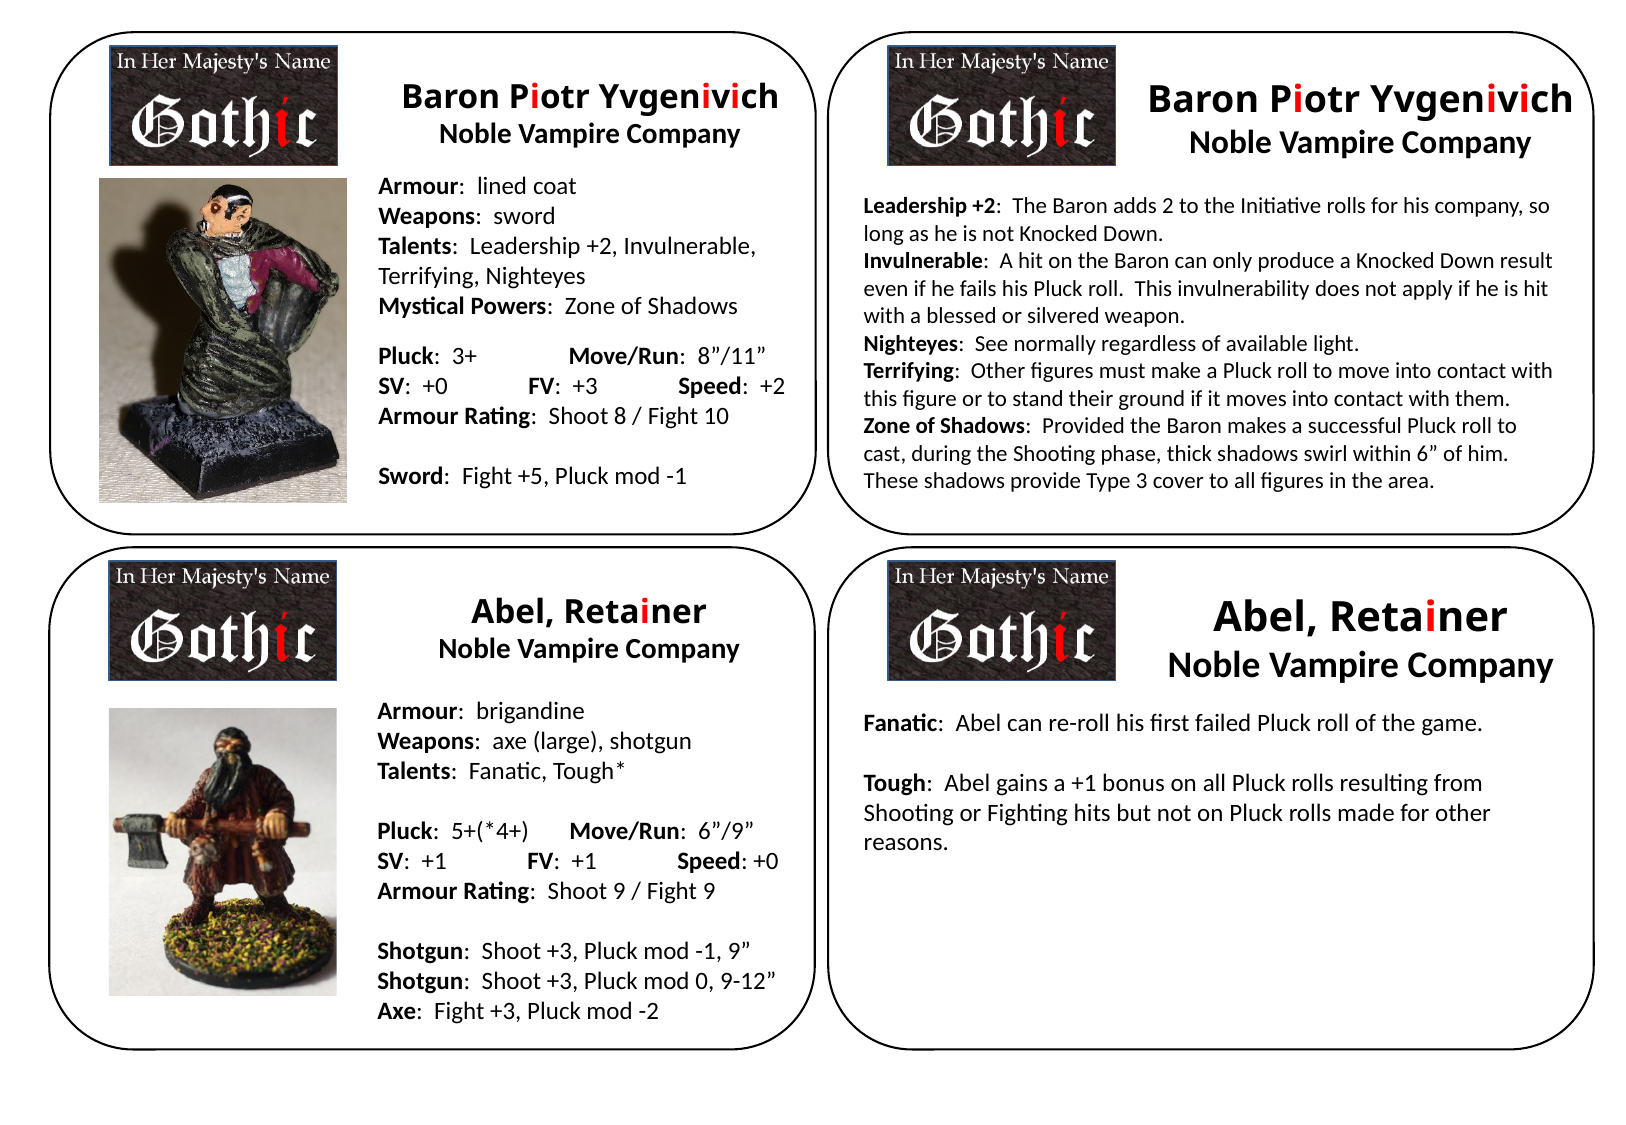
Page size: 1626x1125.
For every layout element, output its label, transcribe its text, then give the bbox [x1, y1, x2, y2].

picture [887, 45, 1116, 166]
text_box [826, 31, 1595, 536]
picture [109, 45, 338, 166]
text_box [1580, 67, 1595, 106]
text_box Fanatic: Abel can re-roll his first failed Pluck roll of the game. Tough: Abel gains a +1 bonus on all Pluck rolls resulting from Shooting or Fighting hits but not on Pluck rolls made for other reasons. [849, 698, 1577, 894]
picture [108, 560, 337, 681]
picture [99, 178, 347, 503]
text_box [827, 546, 1595, 1051]
text_box [48, 546, 816, 1051]
text_box Leadership +2: The Baron adds 2 to the Initiative rolls for his company, so long as he is not Knocked Down. Invulnerable: A hit on the Baron can only produce a Knocked Down result even if he fails his Pluck roll. This invulnerability does not apply if he is hit with a blessed or silvered weapon. Nighteyes: See normally regardless of available light. Terrifying: Other figures must make a Pluck roll to move into contact with this figure or to stand their ground if it moves into contact with them. Zone of Shadows: Provided the Baron makes a successful Pluck roll to cast, during the Shooting phase, thick shadows swirl within 6” of him. These shadows provide Type 3 cover to all figures in the area. [848, 183, 1577, 501]
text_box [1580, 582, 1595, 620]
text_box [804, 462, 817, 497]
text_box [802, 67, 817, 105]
picture [108, 708, 337, 996]
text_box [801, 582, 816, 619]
text_box [49, 31, 817, 536]
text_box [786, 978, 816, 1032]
picture [887, 560, 1116, 681]
